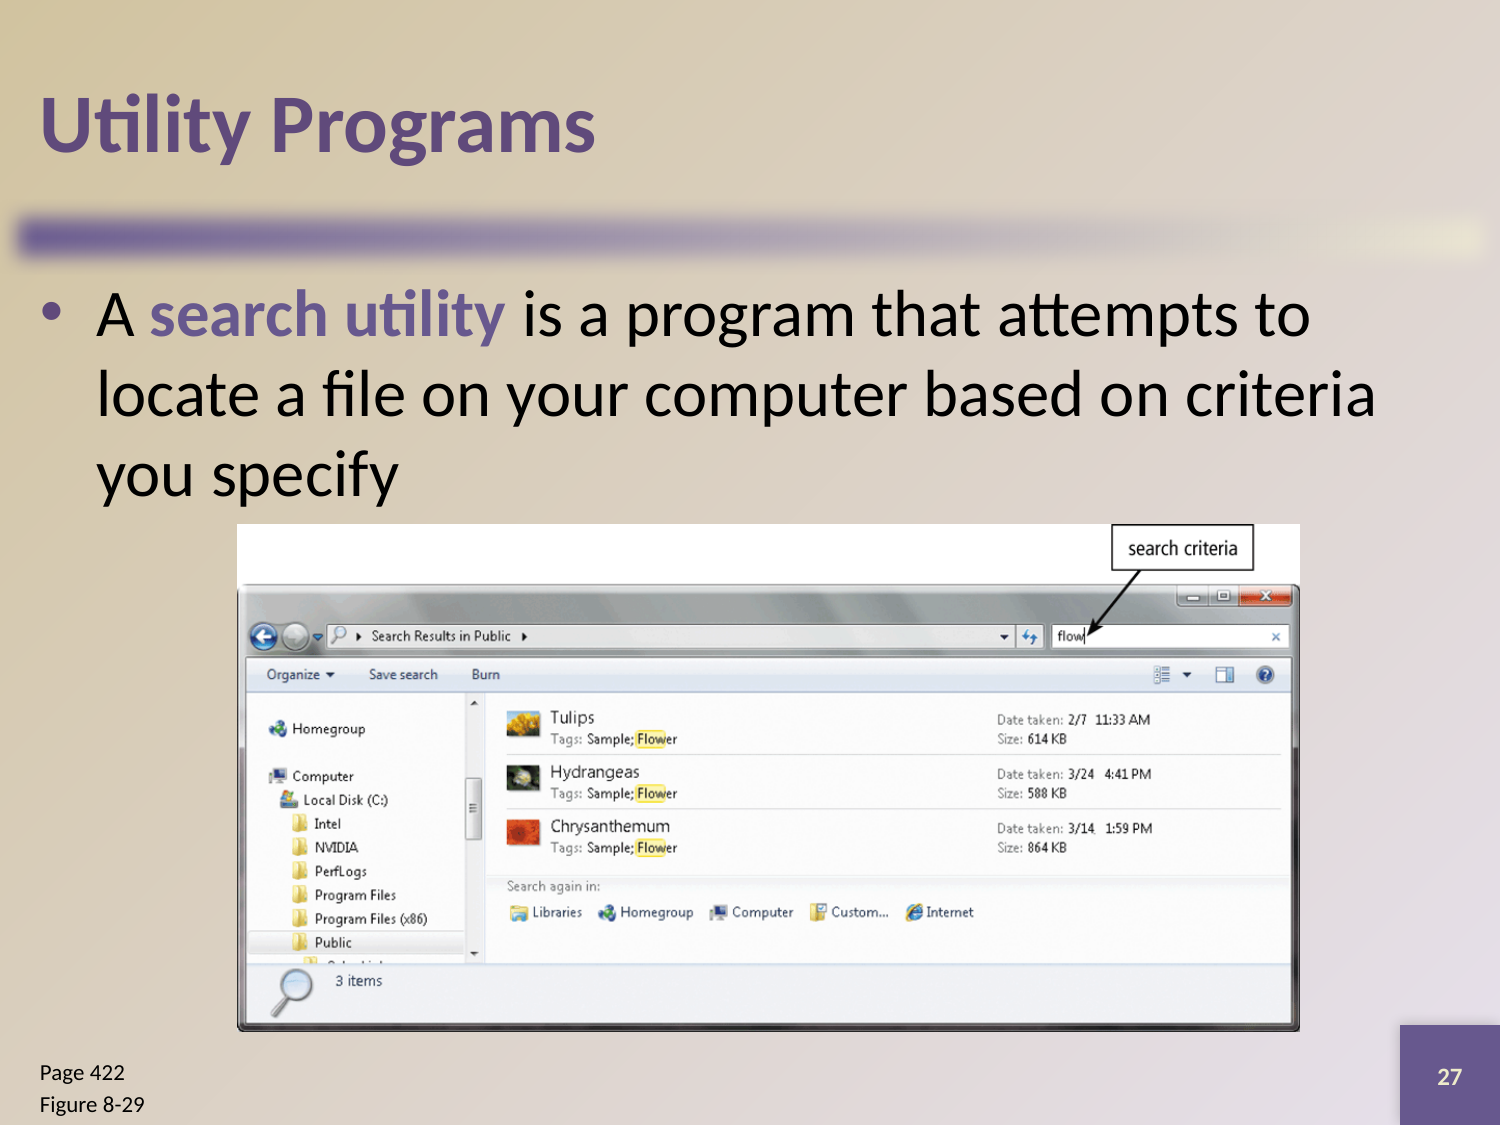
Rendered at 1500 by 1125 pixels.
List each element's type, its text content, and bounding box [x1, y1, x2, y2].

slide_number 27 [1400, 1025, 1500, 1125]
picture [237, 524, 1301, 1032]
title Utility Programs [24, 24, 1475, 213]
list A search utility is a program that attempts to locate a file on your computer based on criteria you specify [24, 262, 1475, 1025]
list Page 422 Figure 8-29 [24, 1050, 300, 1125]
